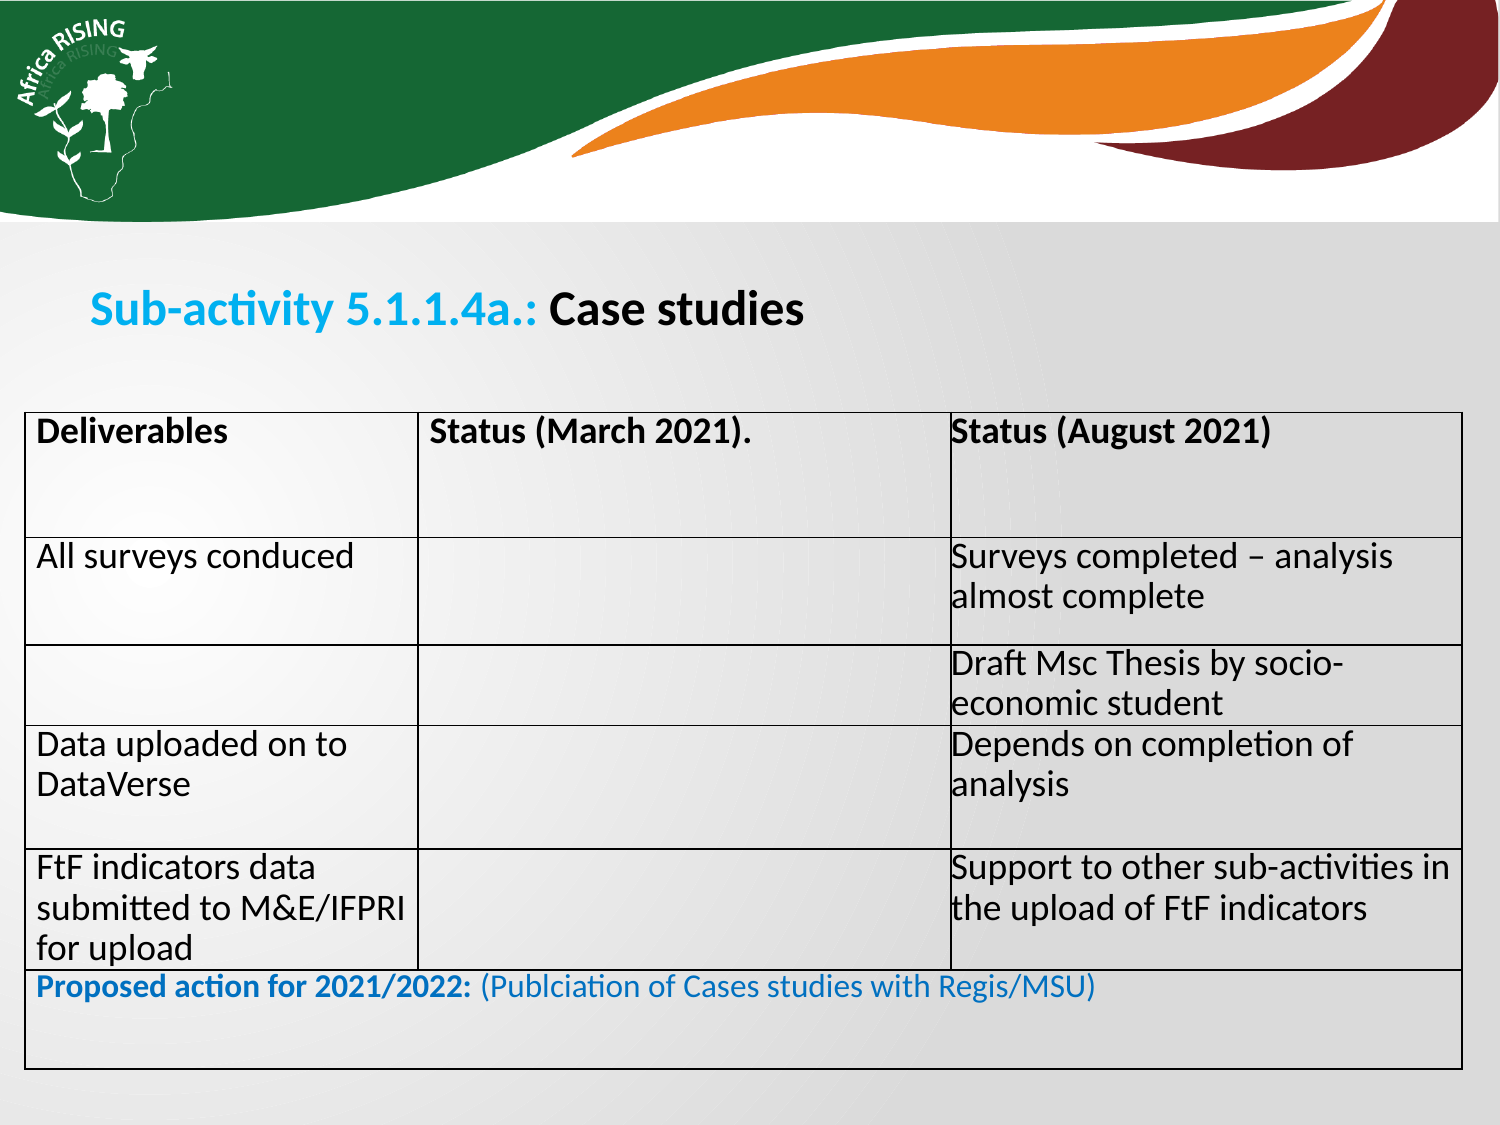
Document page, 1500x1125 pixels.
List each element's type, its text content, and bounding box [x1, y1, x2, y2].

table_cell [26, 646, 417, 725]
table_header Status (August 2021) [952, 413, 1461, 537]
table_cell Depends on completion of analysis [952, 726, 1461, 848]
table_cell Draft Msc Thesis by socio-economic student [952, 646, 1461, 725]
table_cell Surveys completed – analysis almost complete [952, 538, 1461, 644]
table_cell [419, 850, 950, 969]
table_cell Data uploaded on to DataVerse [26, 726, 417, 848]
table_cell [419, 538, 950, 644]
table_cell Support to other sub-activities in the upload of FtF indicators [952, 850, 1461, 969]
text_box Sub-activity 5.1.1.4a.: Case studies [74, 268, 1382, 344]
table_cell [419, 646, 950, 725]
table_cell All surveys conduced [26, 538, 417, 644]
table_cell [419, 726, 950, 848]
table_cell Proposed action for 2021/2022: (Publciation of Cases studies with Regis/MSU) [26, 971, 1461, 1068]
table_header Status (March 2021). [419, 413, 950, 537]
table_header Deliverables [26, 413, 417, 537]
picture [0, 0, 1499, 222]
table_cell FtF indicators data submitted to M&E/IFPRI for upload [26, 850, 417, 969]
